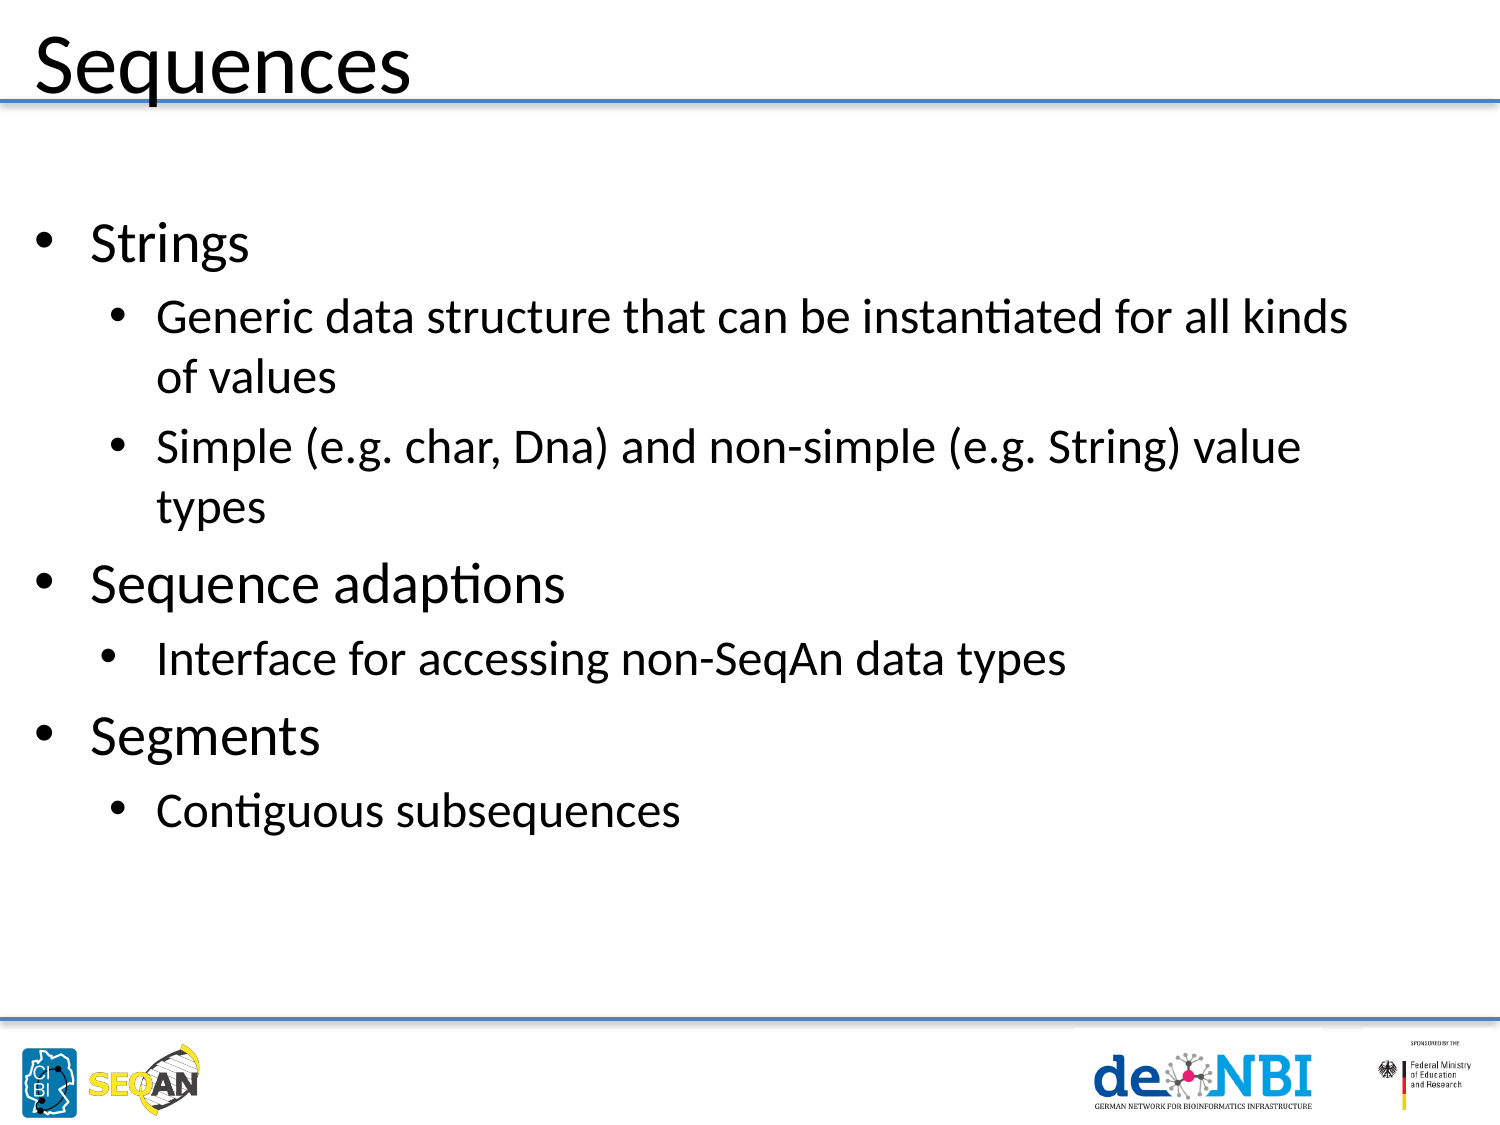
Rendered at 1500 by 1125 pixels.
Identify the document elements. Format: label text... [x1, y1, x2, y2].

picture [1074, 1028, 1322, 1122]
picture [33, 1108, 44, 1113]
text_box Sequences [19, 0, 1370, 119]
picture [75, 1042, 202, 1121]
text_box Strings Generic data structure that can be instantiated for all kinds of values Simple (e.g. char, Dna) and non-simple (e.g. String) value types Sequence adaptions Interface for accessing non-SeqAn data types Segments Contiguous subsequences [19, 196, 1370, 862]
picture [31, 1060, 40, 1071]
picture [40, 1051, 48, 1059]
